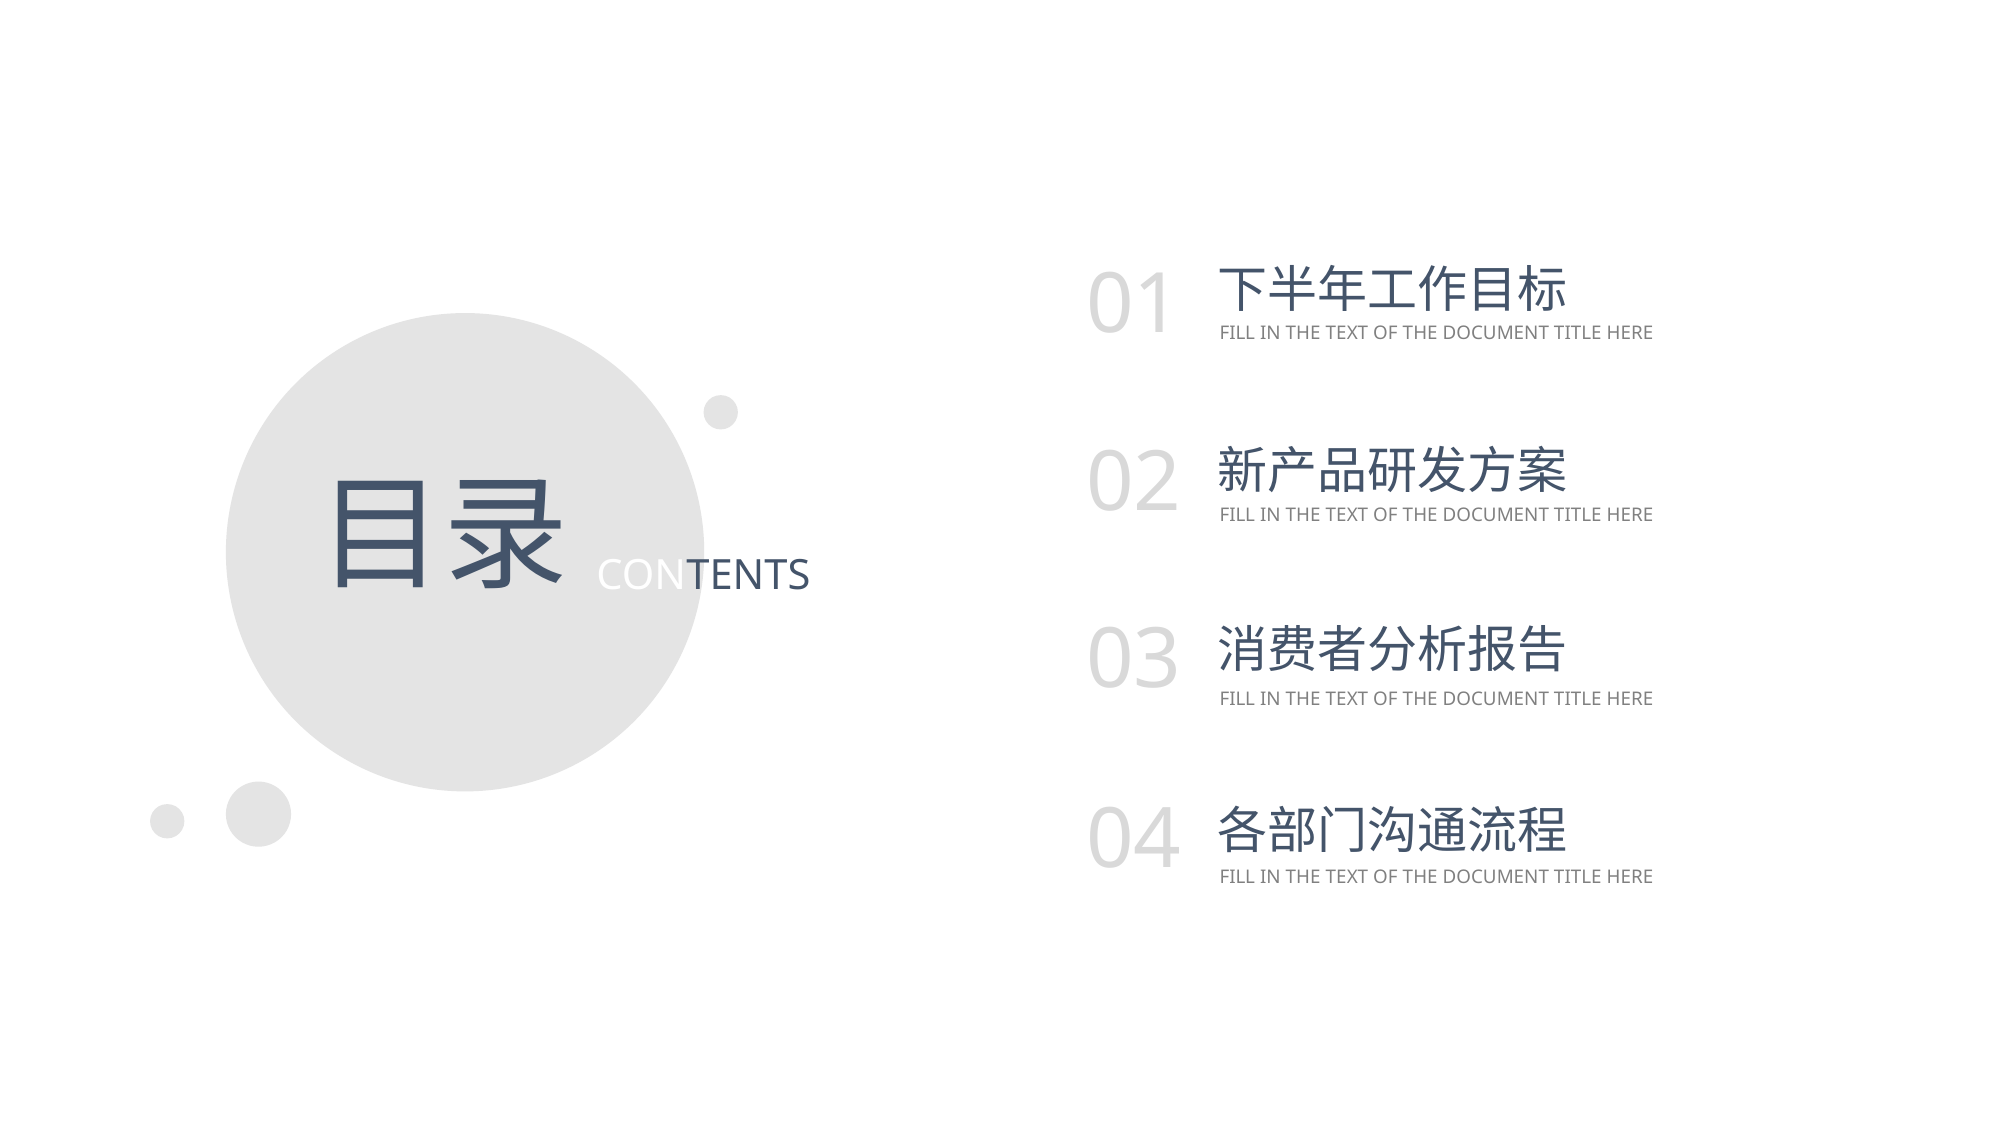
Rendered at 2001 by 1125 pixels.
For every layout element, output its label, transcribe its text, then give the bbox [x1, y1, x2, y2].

text_box [149, 803, 186, 840]
text_box FILL IN THE TEXT OF THE DOCUMENT TITLE HERE [1204, 495, 1668, 533]
text_box FILL IN THE TEXT OF THE DOCUMENT TITLE HERE [1204, 313, 1668, 351]
text_box FILL IN THE TEXT OF THE DOCUMENT TITLE HERE [1204, 679, 1668, 717]
text_box 各部门沟通流程 [1202, 790, 1583, 866]
text_box 03 [1071, 597, 1197, 712]
text_box 消费者分析报告 [1202, 609, 1583, 685]
text_box 02 [1071, 419, 1197, 535]
text_box 下半年工作目标 [1202, 249, 1583, 325]
text_box [224, 312, 705, 793]
text_box CONTENTS [581, 540, 877, 606]
text_box 新产品研发方案 [1202, 431, 1583, 507]
text_box 目录 [303, 446, 599, 612]
text_box FILL IN THE TEXT OF THE DOCUMENT TITLE HERE [1204, 857, 1668, 895]
text_box [224, 780, 293, 848]
text_box [702, 394, 739, 431]
text_box 01 [1071, 241, 1197, 357]
text_box 04 [1071, 777, 1197, 892]
